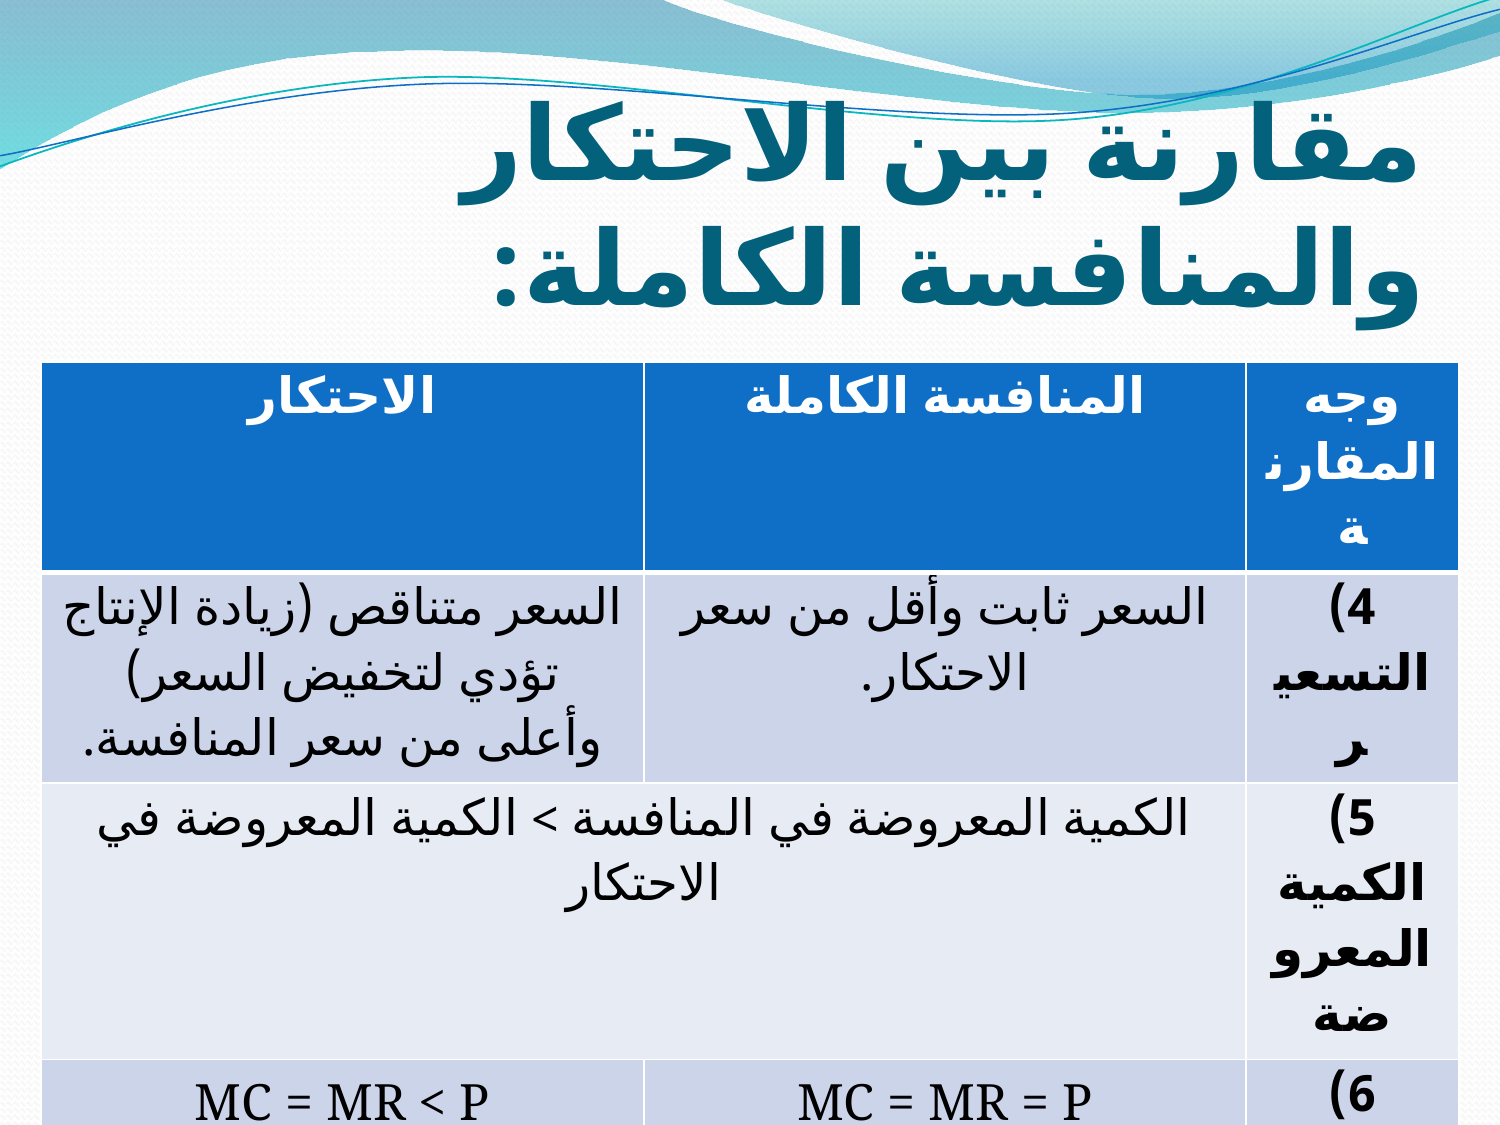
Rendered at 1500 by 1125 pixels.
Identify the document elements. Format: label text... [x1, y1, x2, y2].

table_cell 5) الكمية المعروضة [1247, 784, 1458, 1059]
table_cell MC = MR < P [42, 1060, 643, 1125]
table_cell 4) التسعير [1247, 575, 1458, 782]
table_header وجه المقارنة [1247, 363, 1458, 570]
table_cell 6) شرط التوازن [1247, 1060, 1458, 1125]
table_cell السعر متناقص (زيادة الإنتاج تؤدي لتخفيض السعر) وأعلى من سعر المنافسة. [42, 575, 643, 782]
table_header الاحتكار [42, 363, 643, 570]
table_cell MC = MR = P [645, 1060, 1245, 1125]
title مقارنة بين الاحتكار والمنافسة الكاملة: [75, 138, 1425, 327]
table_header المنافسة الكاملة [645, 363, 1245, 570]
table_cell السعر ثابت وأقل من سعر الاحتكار. [645, 575, 1245, 782]
table_cell الكمية المعروضة في المنافسة > الكمية المعروضة في الاحتكار [42, 784, 1245, 1059]
